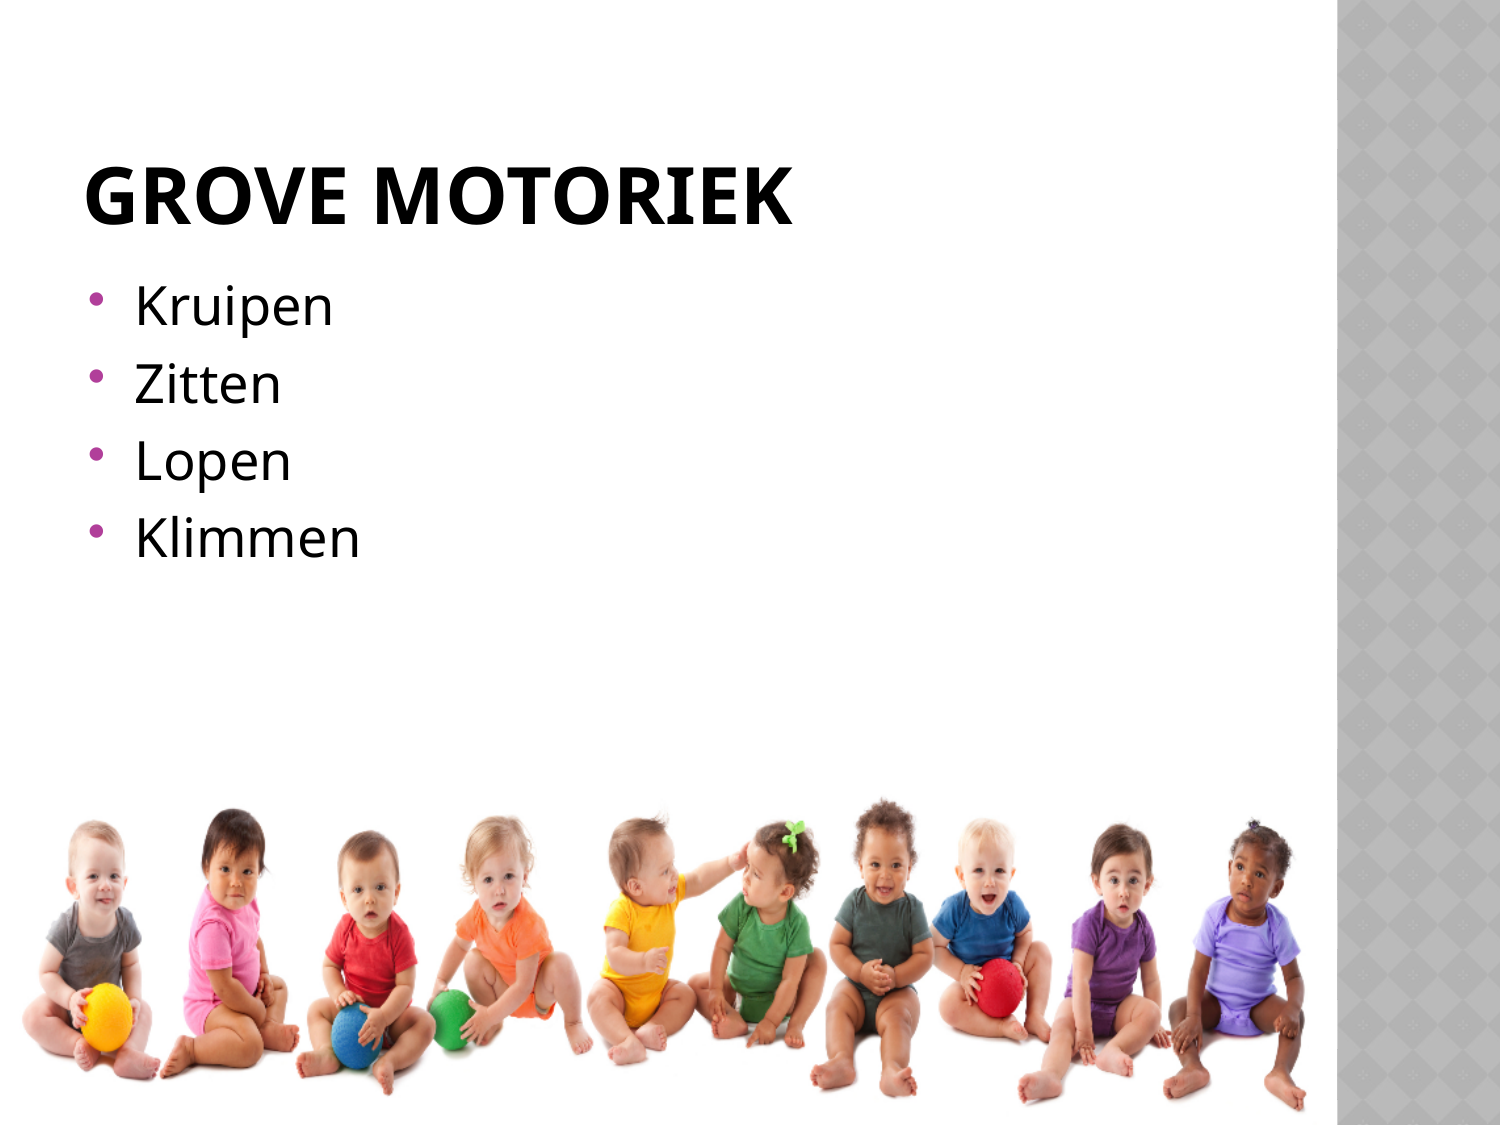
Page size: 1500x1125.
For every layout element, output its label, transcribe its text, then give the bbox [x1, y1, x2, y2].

picture [17, 762, 1331, 1125]
list Kruipen Zitten Lopen Klimmen [75, 264, 597, 740]
title Grove motoriek [75, 52, 1263, 240]
